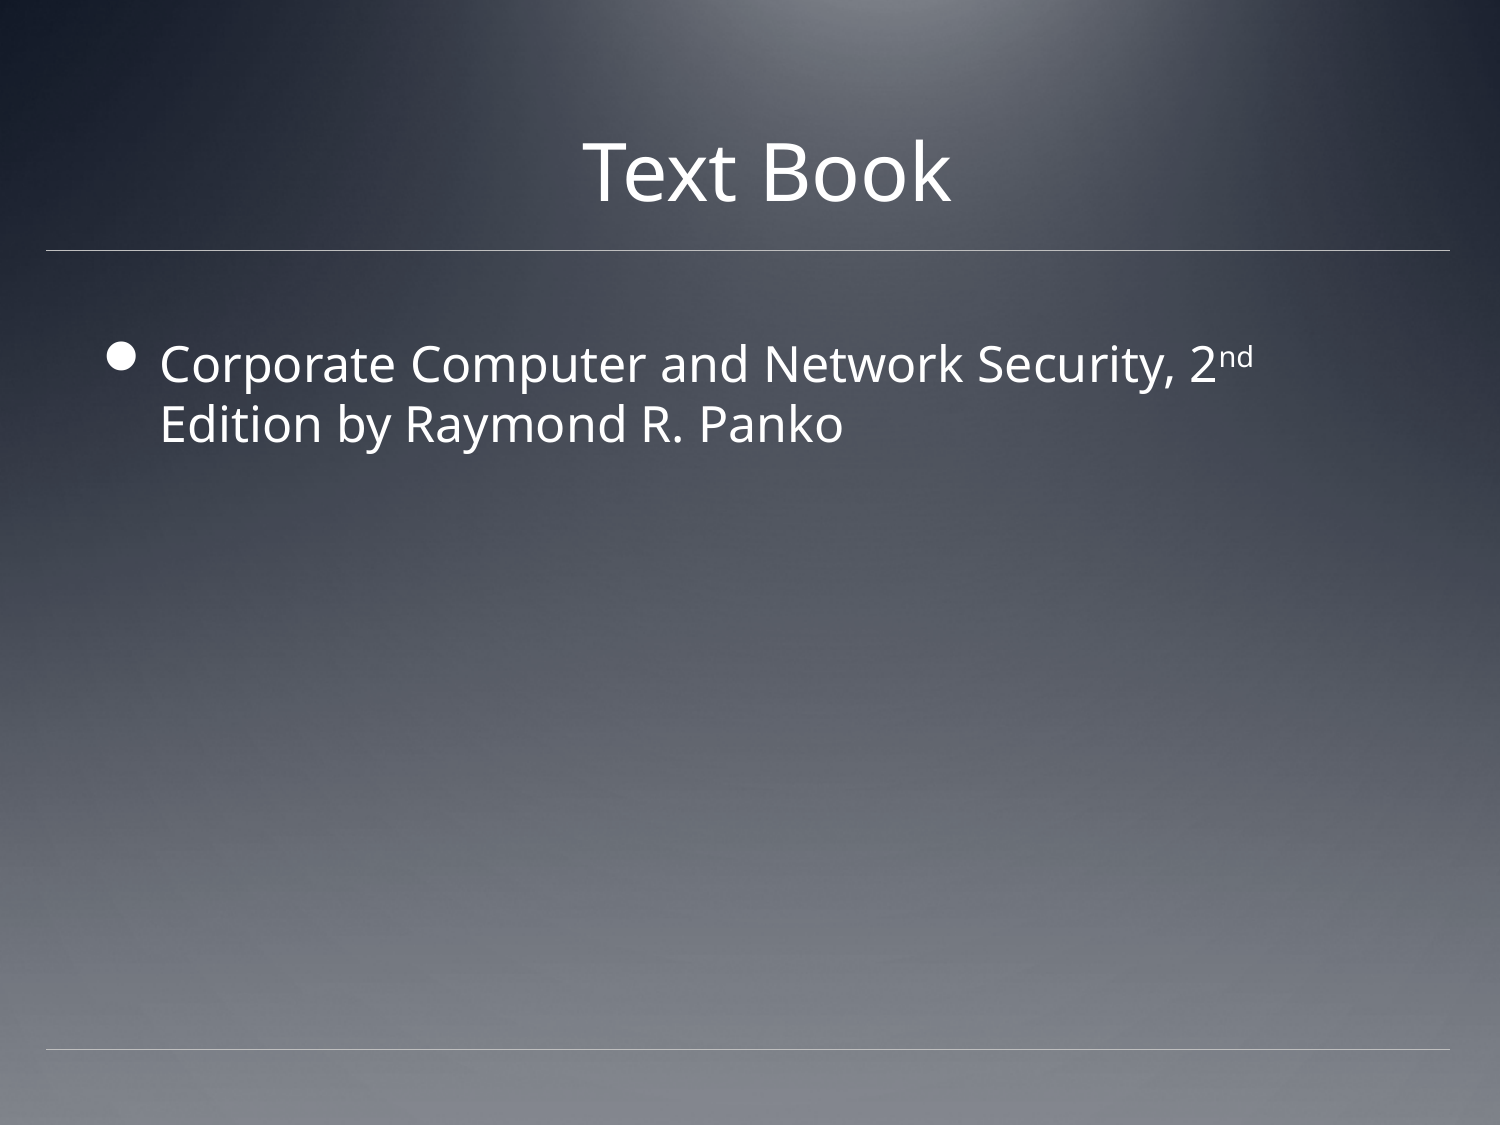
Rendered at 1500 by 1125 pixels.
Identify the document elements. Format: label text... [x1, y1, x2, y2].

title Text Book [124, 112, 1401, 226]
list Corporate Computer and Network Security, 2nd Edition by Raymond R. Panko [87, 324, 1363, 1125]
